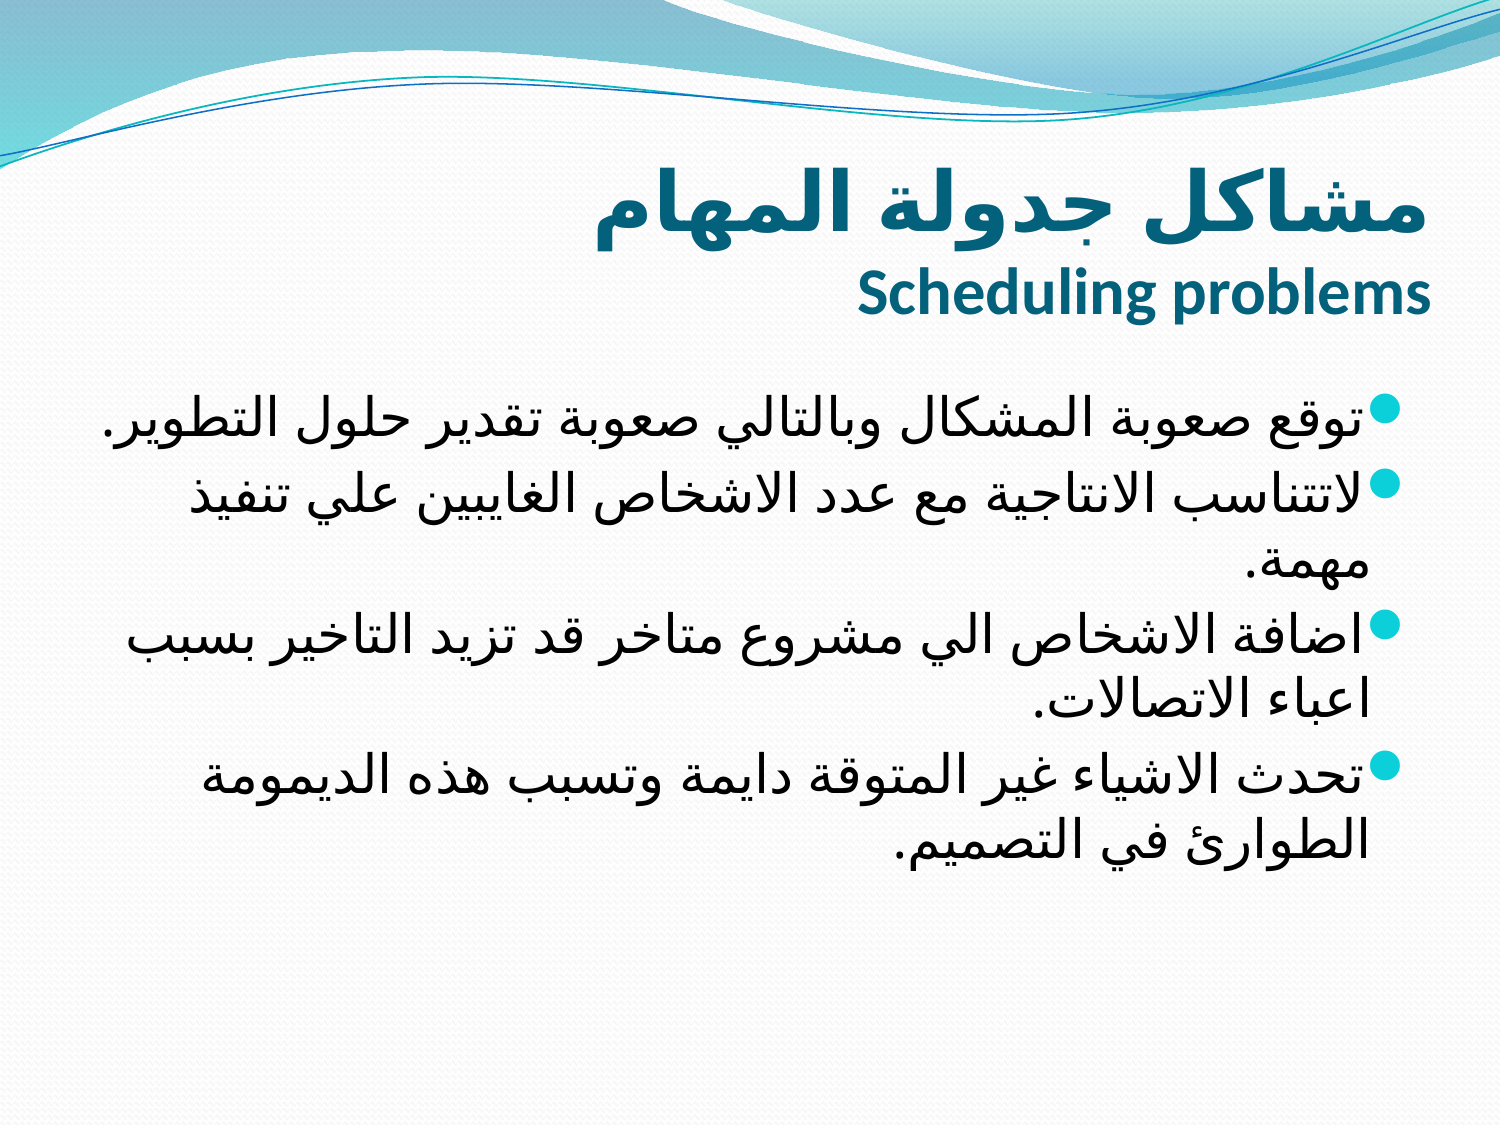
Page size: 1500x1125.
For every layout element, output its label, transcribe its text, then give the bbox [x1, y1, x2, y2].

list توقع صعوبة المشكال وبالتالي صعوبة تقدير حلول التطوير. لاتتناسب الانتاجية مع عدد الاشخاص الغايبين علي تنفيذ مهمة. اضافة الاشخاص الي مشروع متاخر قد تزيد التاخير بسبب اعباء الاتصالات. تحدث الاشياء غير المتوقة دايمة وتسبب هذه الديمومة الطوارئ في التصميم. [82, 375, 1432, 1095]
title مشاكل جدولة المهام Scheduling problems [82, 140, 1432, 329]
